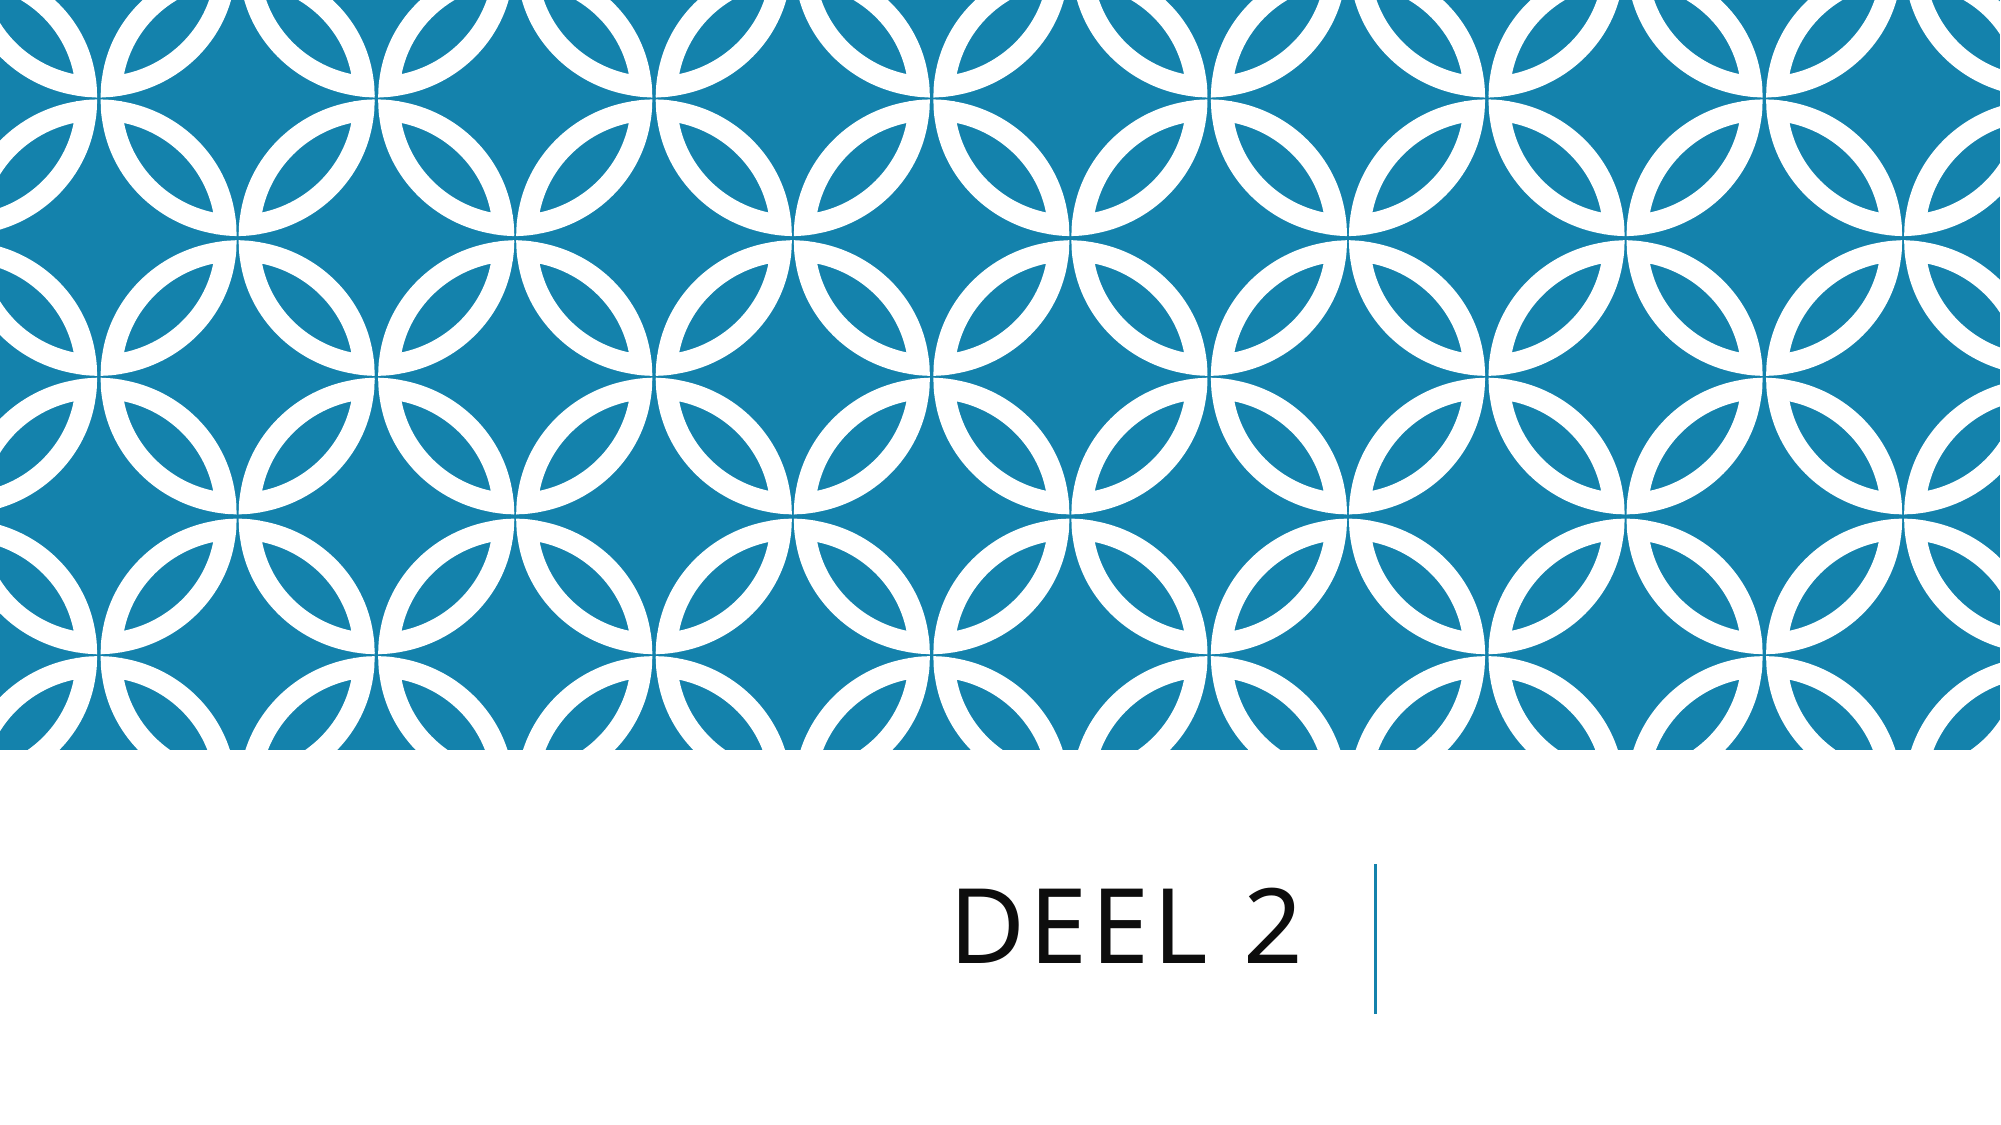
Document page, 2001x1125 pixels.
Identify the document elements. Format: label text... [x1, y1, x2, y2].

title Deel 2 [75, 813, 1350, 1054]
